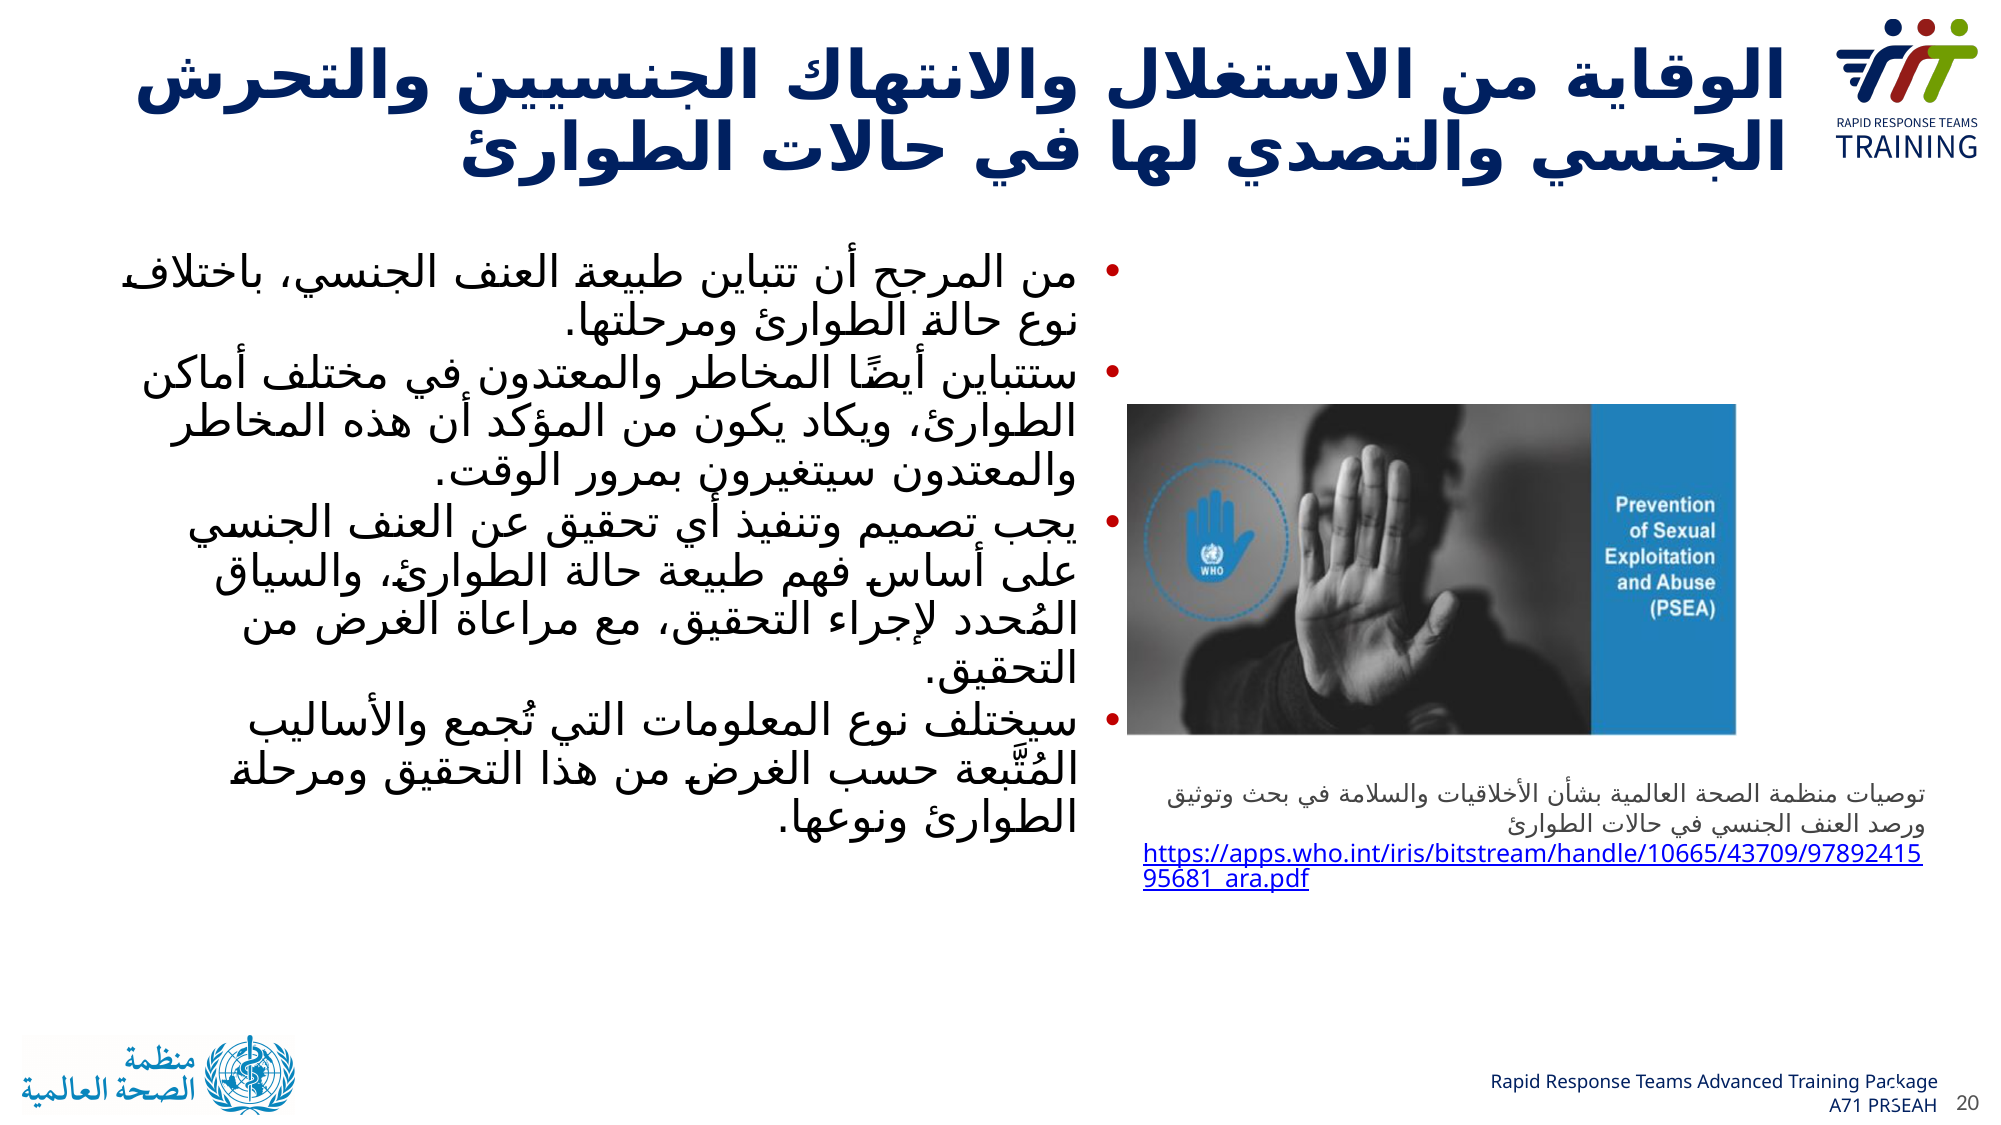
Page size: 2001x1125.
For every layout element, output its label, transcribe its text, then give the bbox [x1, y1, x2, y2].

slide_number 20 [1882, 1037, 1930, 1092]
picture [1127, 404, 1738, 737]
list من المرجح أن تتباين طبيعة العنف الجنسي، باختلاف نوع حالة الطوارئ ومرحلتها. ستتباين أيضًا المخاطر والمعتدون في مختلف أماكن الطوارئ، ويكاد يكون من المؤكد أن هذه المخاطر والمعتدون سيتغيرون بمرور الوقت. يجب تصميم وتنفيذ أي تحقيق عن العنف الجنسي على أساس فهم طبيعة حالة الطوارئ، والسياق المُحدد لإجراء التحقيق، مع مراعاة الغرض من التحقيق. سيختلف نوع المعلومات التي تُجمع والأساليب المُتَّبعة حسب الغرض من هذا التحقيق ومرحلة الطوارئ ونوعها. [103, 240, 1129, 1014]
picture [1835, 19, 1978, 167]
picture [22, 1035, 295, 1115]
title الوقاية من الاستغلال والانتهاك الجنسيين والتحرش الجنسي والتصدي لها في حالات الطوارئ [46, 38, 1798, 187]
picture [252, 1050, 258, 1059]
text_box توصيات منظمة الصحة العالمية بشأن الأخلاقيات والسلامة في بحث وتوثيق ورصد العنف الجنسي في حالات الطوارئ https://apps.who.int/iris/bitstream/handle/10665/43709/9789241595681_ara.pdf [1135, 769, 1935, 909]
